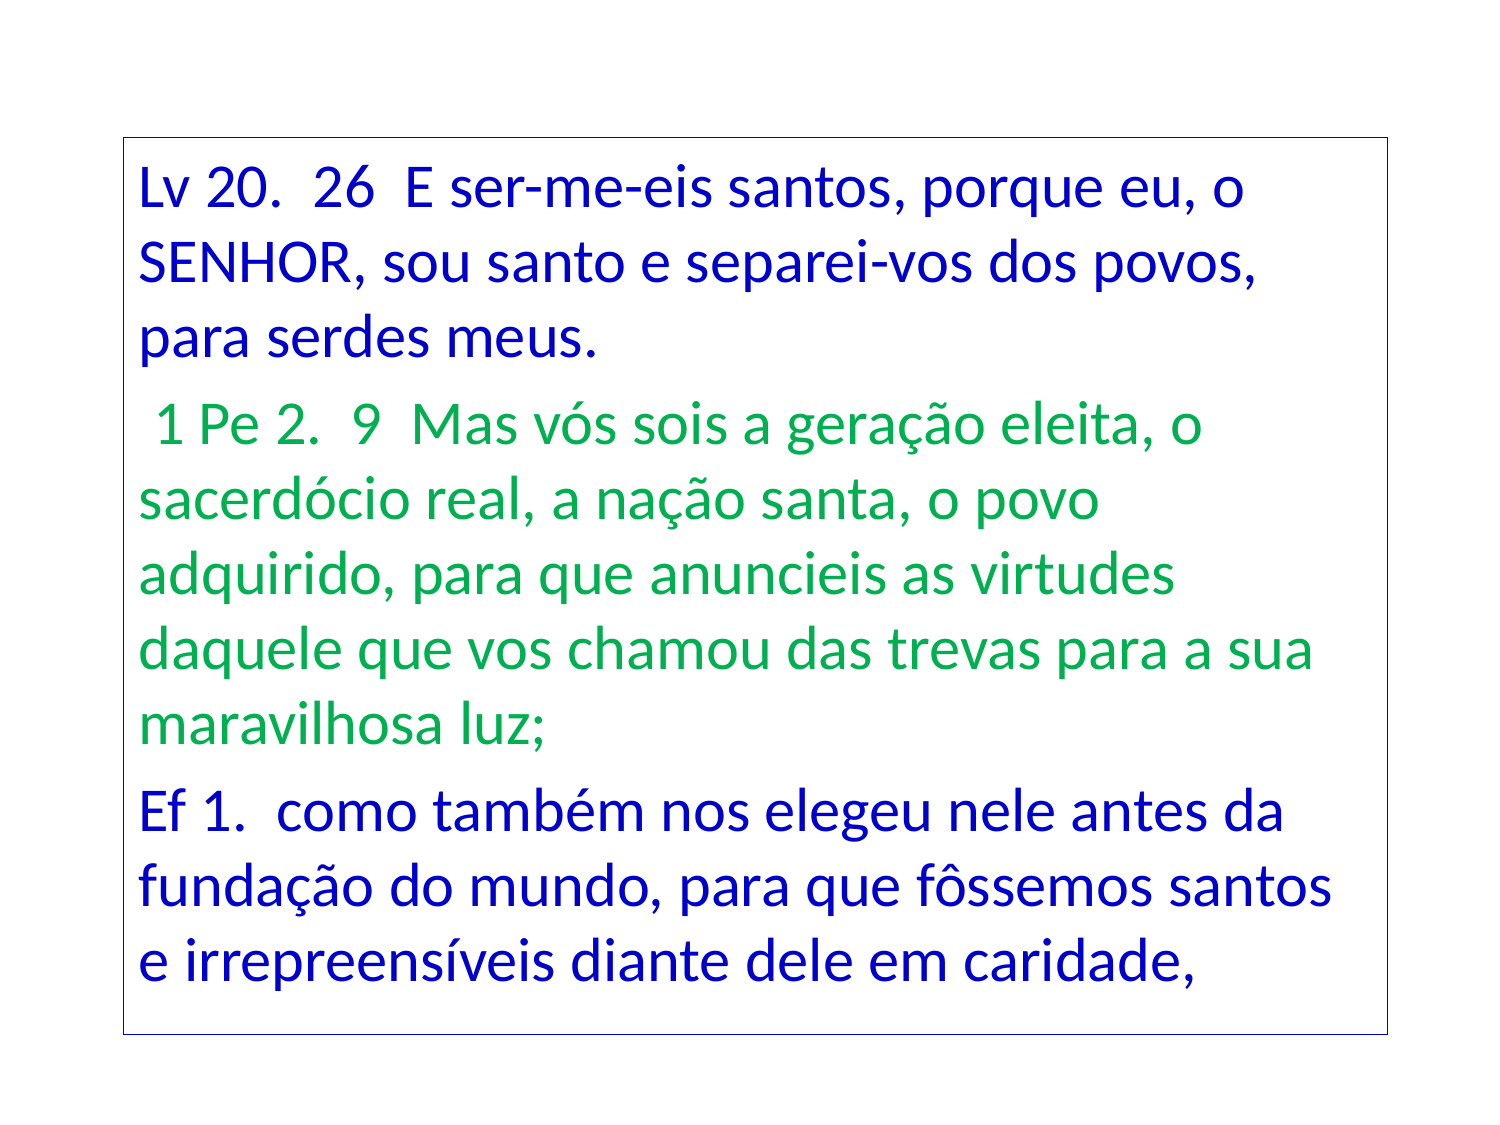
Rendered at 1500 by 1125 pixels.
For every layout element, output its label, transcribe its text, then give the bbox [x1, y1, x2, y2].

list Lv 20. 26 E ser-me-eis santos, porque eu, o SENHOR, sou santo e separei-vos dos povos, para serdes meus. 1 Pe 2. 9 Mas vós sois a geração eleita, o sacerdócio real, a nação santa, o povo adquirido, para que anuncieis as virtudes daquele que vos chamou das trevas para a sua maravilhosa luz; Ef 1. como também nos elegeu nele antes da fundação do mundo, para que fôssemos santos e irrepreensíveis diante dele em caridade, [123, 137, 1388, 1035]
